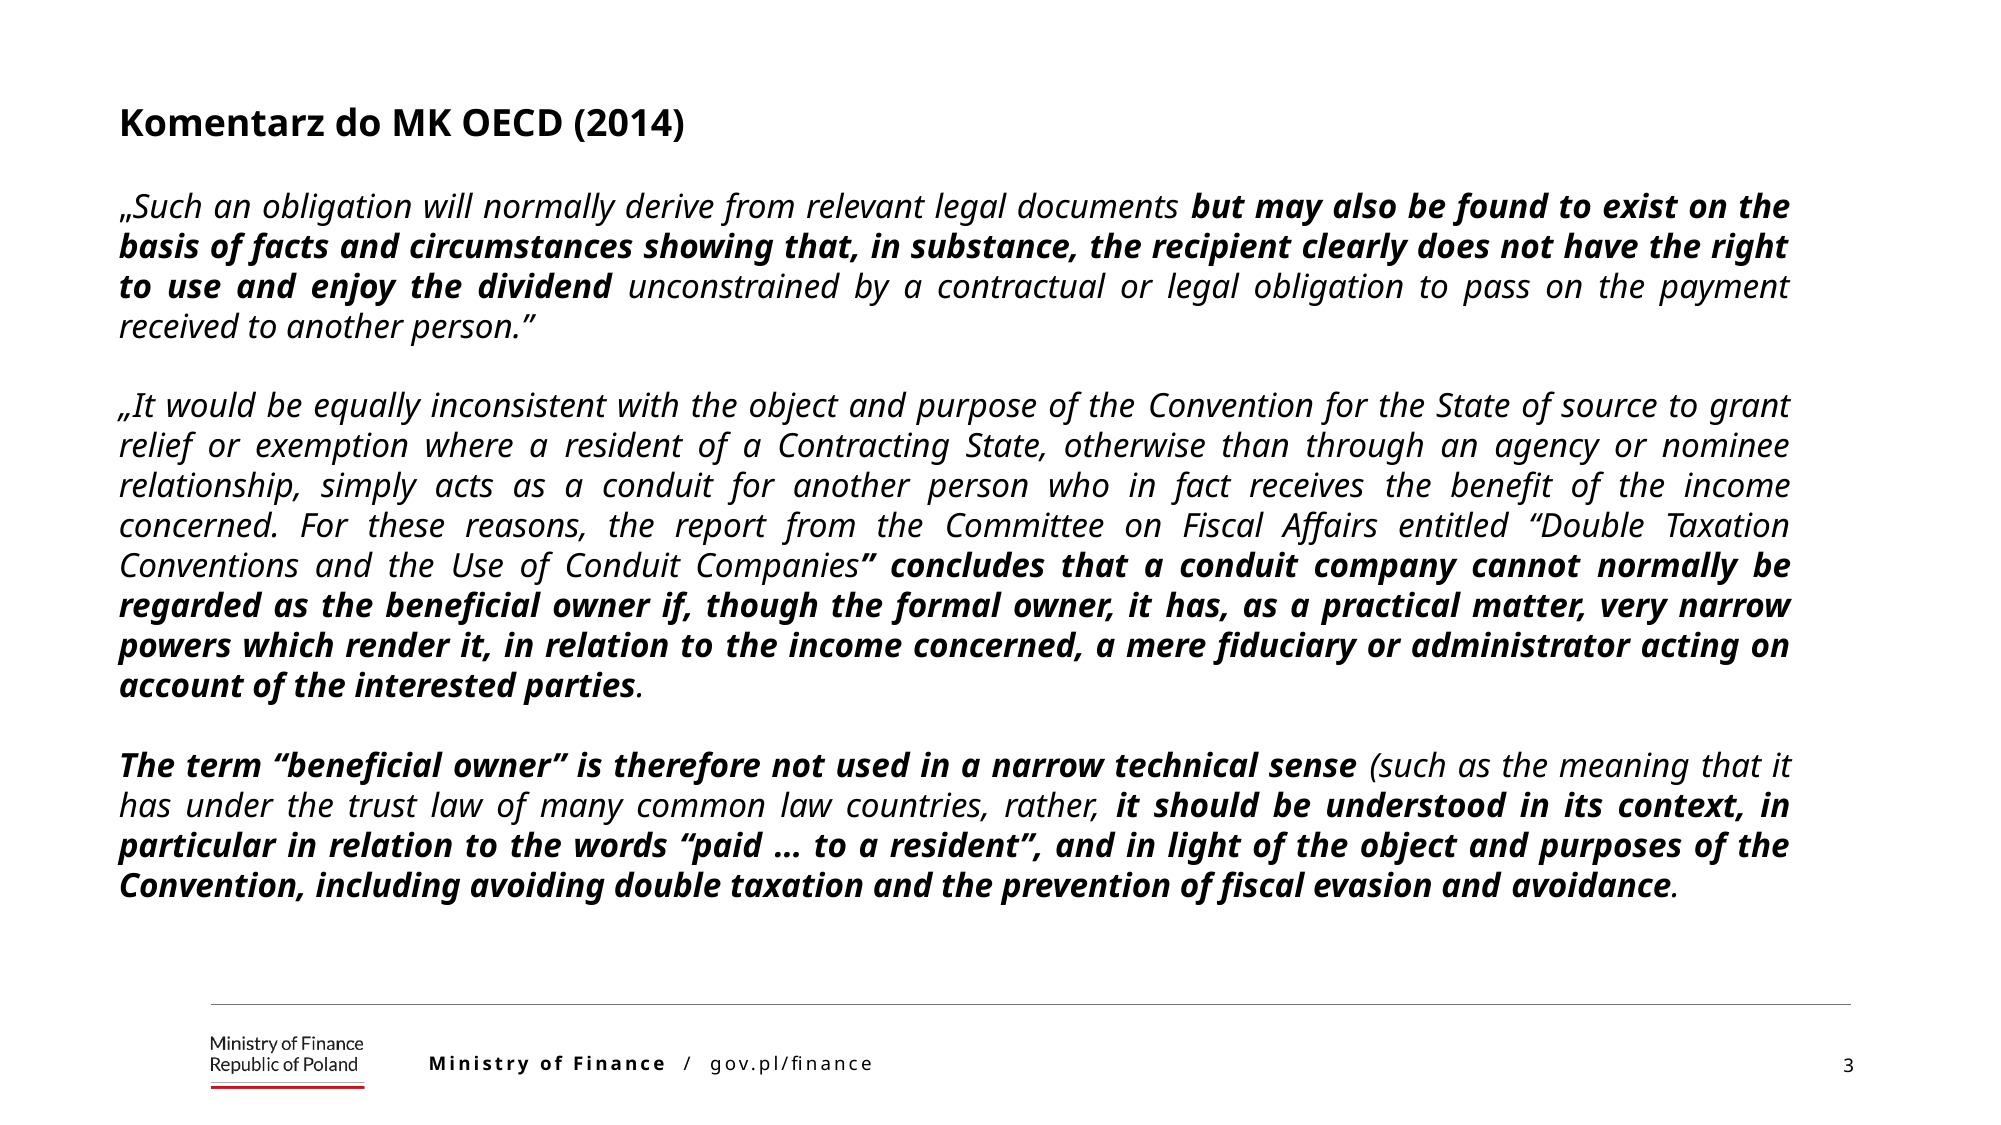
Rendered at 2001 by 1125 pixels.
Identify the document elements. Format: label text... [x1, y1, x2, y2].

text_box Komentarz do MK OECD (2014) [104, 91, 1745, 152]
text_box [193, 1019, 875, 1102]
text_box „Such an obligation will normally derive from relevant legal documents but may also be found to exist on the basis of facts and circumstances showing that, in substance, the recipient clearly does not have the right to use and enjoy the dividend unconstrained by a contractual or legal obligation to pass on the payment received to another person.” „It would be equally inconsistent with the object and purpose of the Convention for the State of source to grant relief or exemption where a resident of a Contracting State, otherwise than through an agency or nominee relationship, simply acts as a conduit for another person who in fact receives the benefit of the income concerned. For these reasons, the report from the Committee on Fiscal Affairs entitled “Double Taxation Conventions and the Use of Conduit Companies” concludes that a conduit company cannot normally be regarded as the beneficial owner if, though the formal owner, it has, as a practical matter, very narrow powers which render it, in relation to the income concerned, a mere fiduciary or administrator acting on account of the interested parties. The term “beneficial owner” is therefore not used in a narrow technical sense (such as the meaning that it has under the trust law of many common law countries, rather, it should be understood in its context, in particular in relation to the words “paid … to a resident”, and in light of the object and purposes of the Convention, including avoiding double taxation and the prevention of fiscal evasion and avoidance. [104, 177, 1807, 986]
